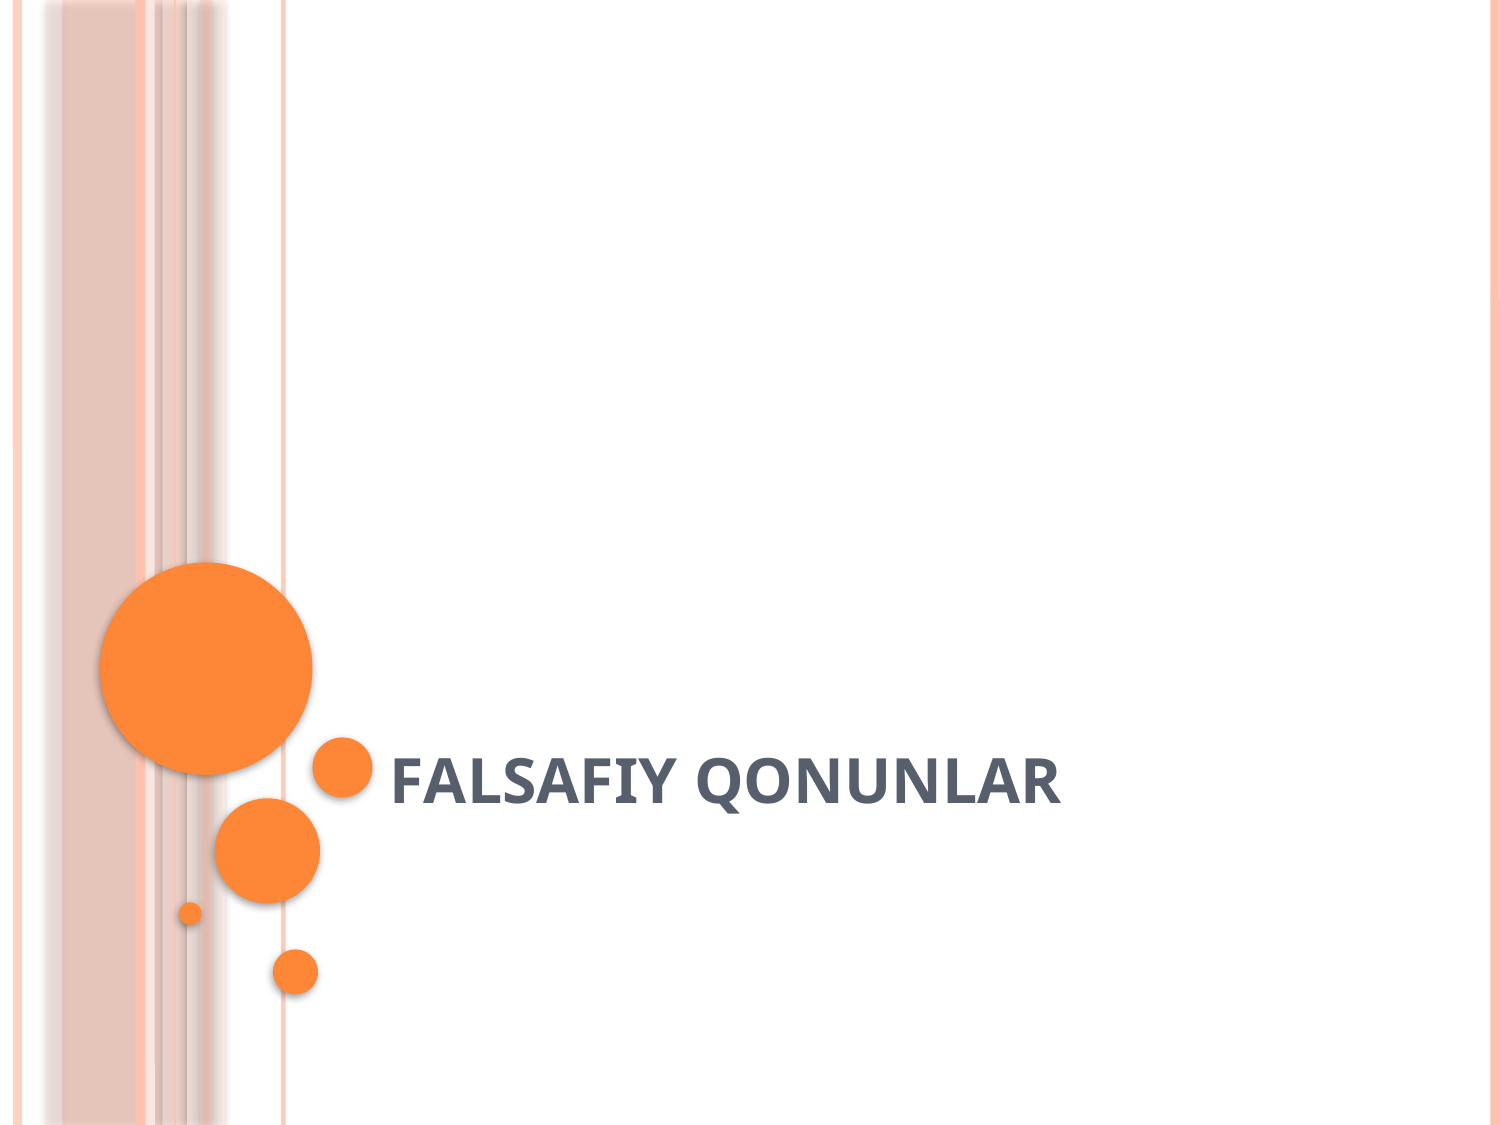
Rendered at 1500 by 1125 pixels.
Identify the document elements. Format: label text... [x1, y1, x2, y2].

title Falsafiy qonunlar [375, 512, 1388, 824]
